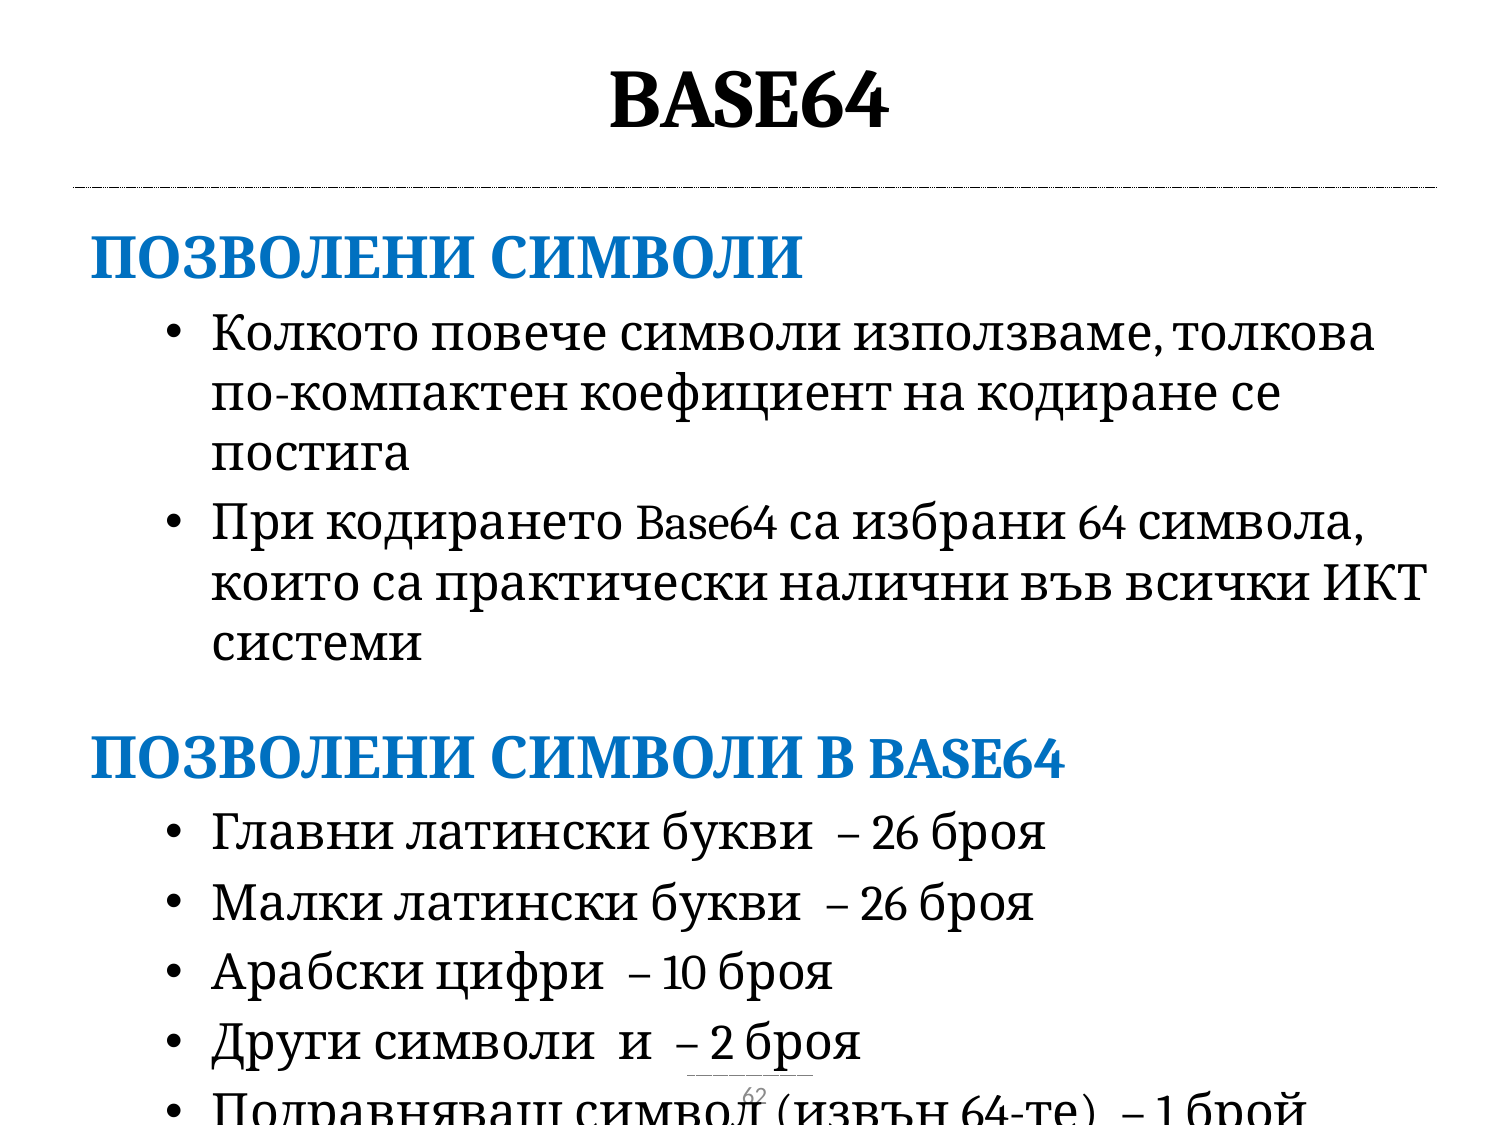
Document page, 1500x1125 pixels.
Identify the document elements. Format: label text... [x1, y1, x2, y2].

slide_number 62 [579, 1065, 930, 1125]
title Base64 [0, 0, 1500, 188]
